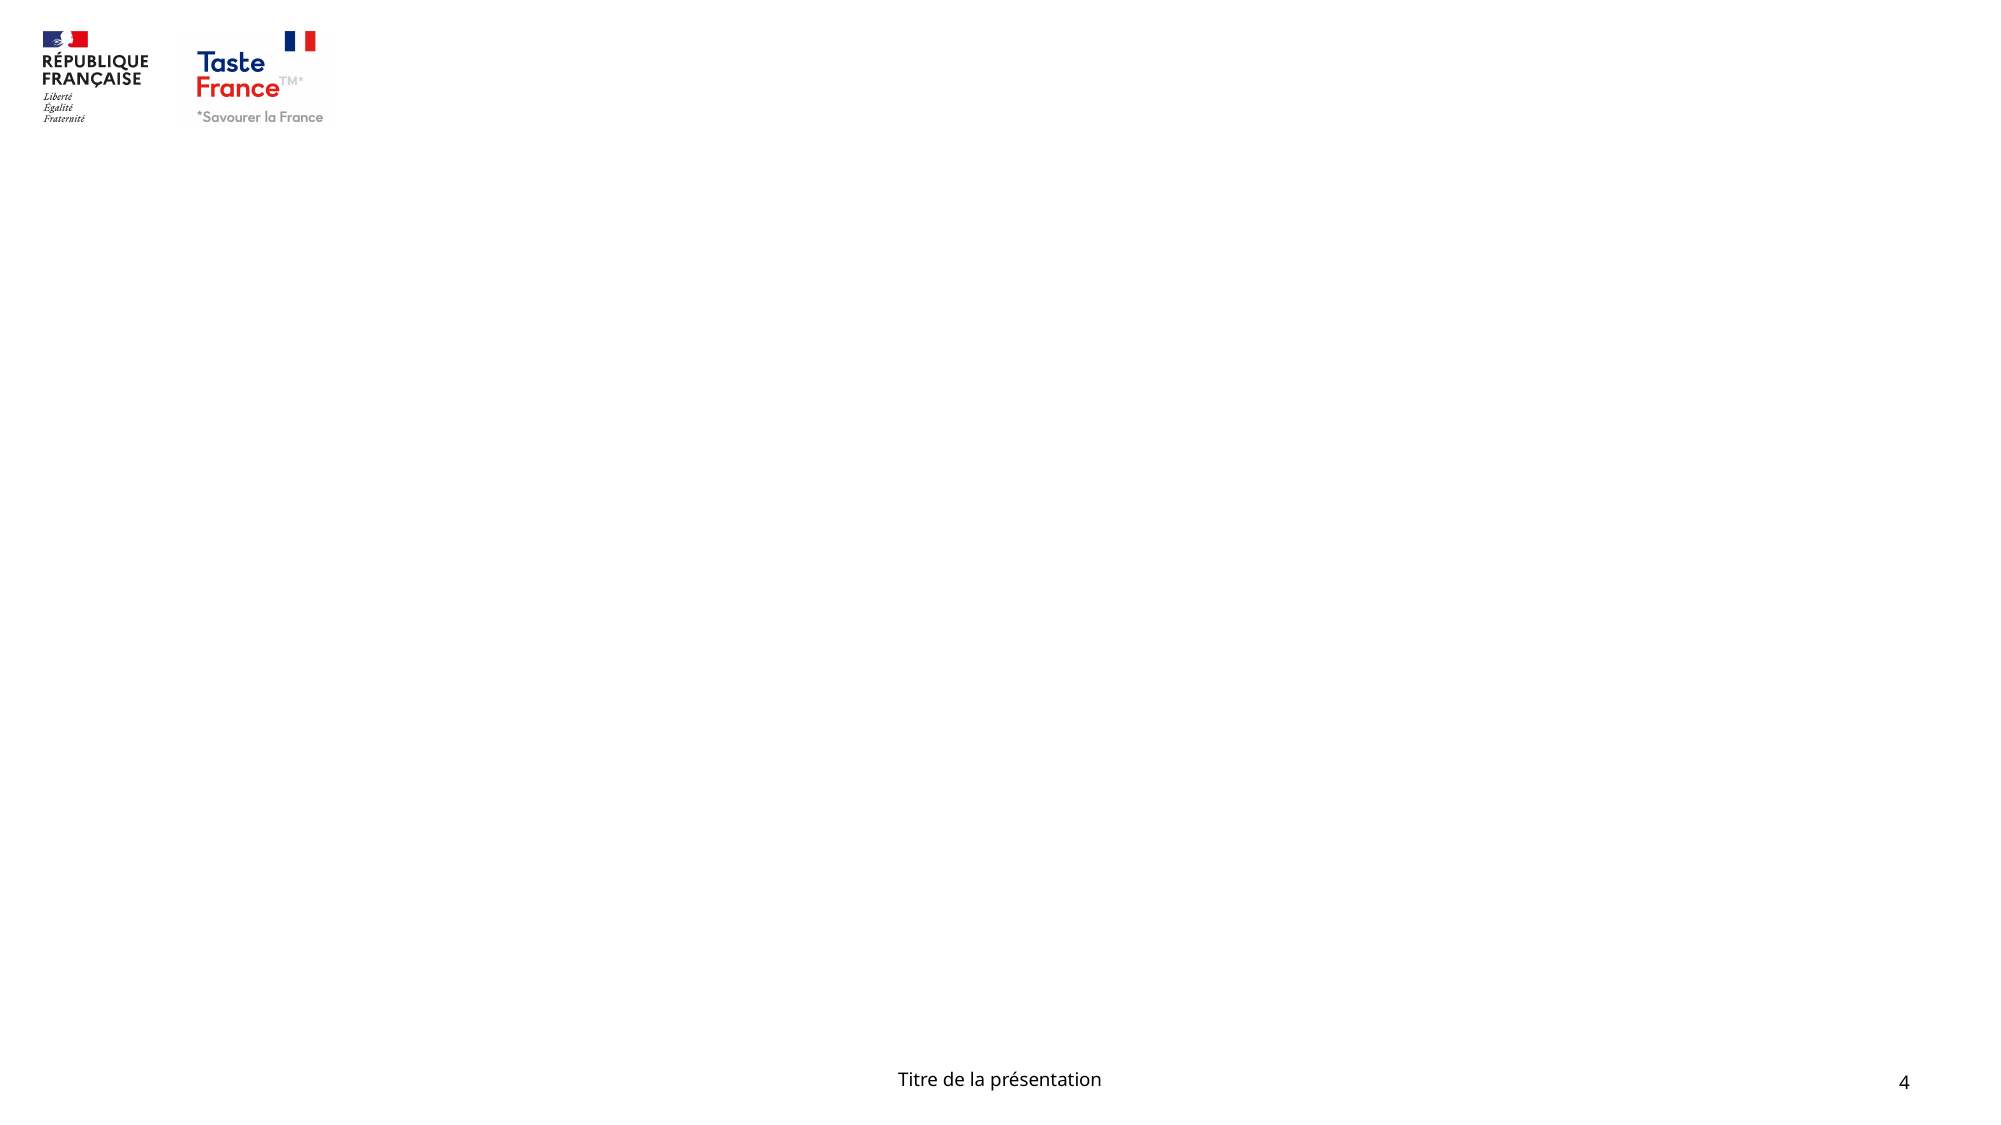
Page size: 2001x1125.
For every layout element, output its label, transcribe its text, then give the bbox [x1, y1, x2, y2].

picture [43, 31, 148, 122]
footer Titre de la présentation [190, 1042, 1809, 1125]
slide_number 4 [1809, 1042, 2000, 1125]
picture [177, 31, 333, 127]
